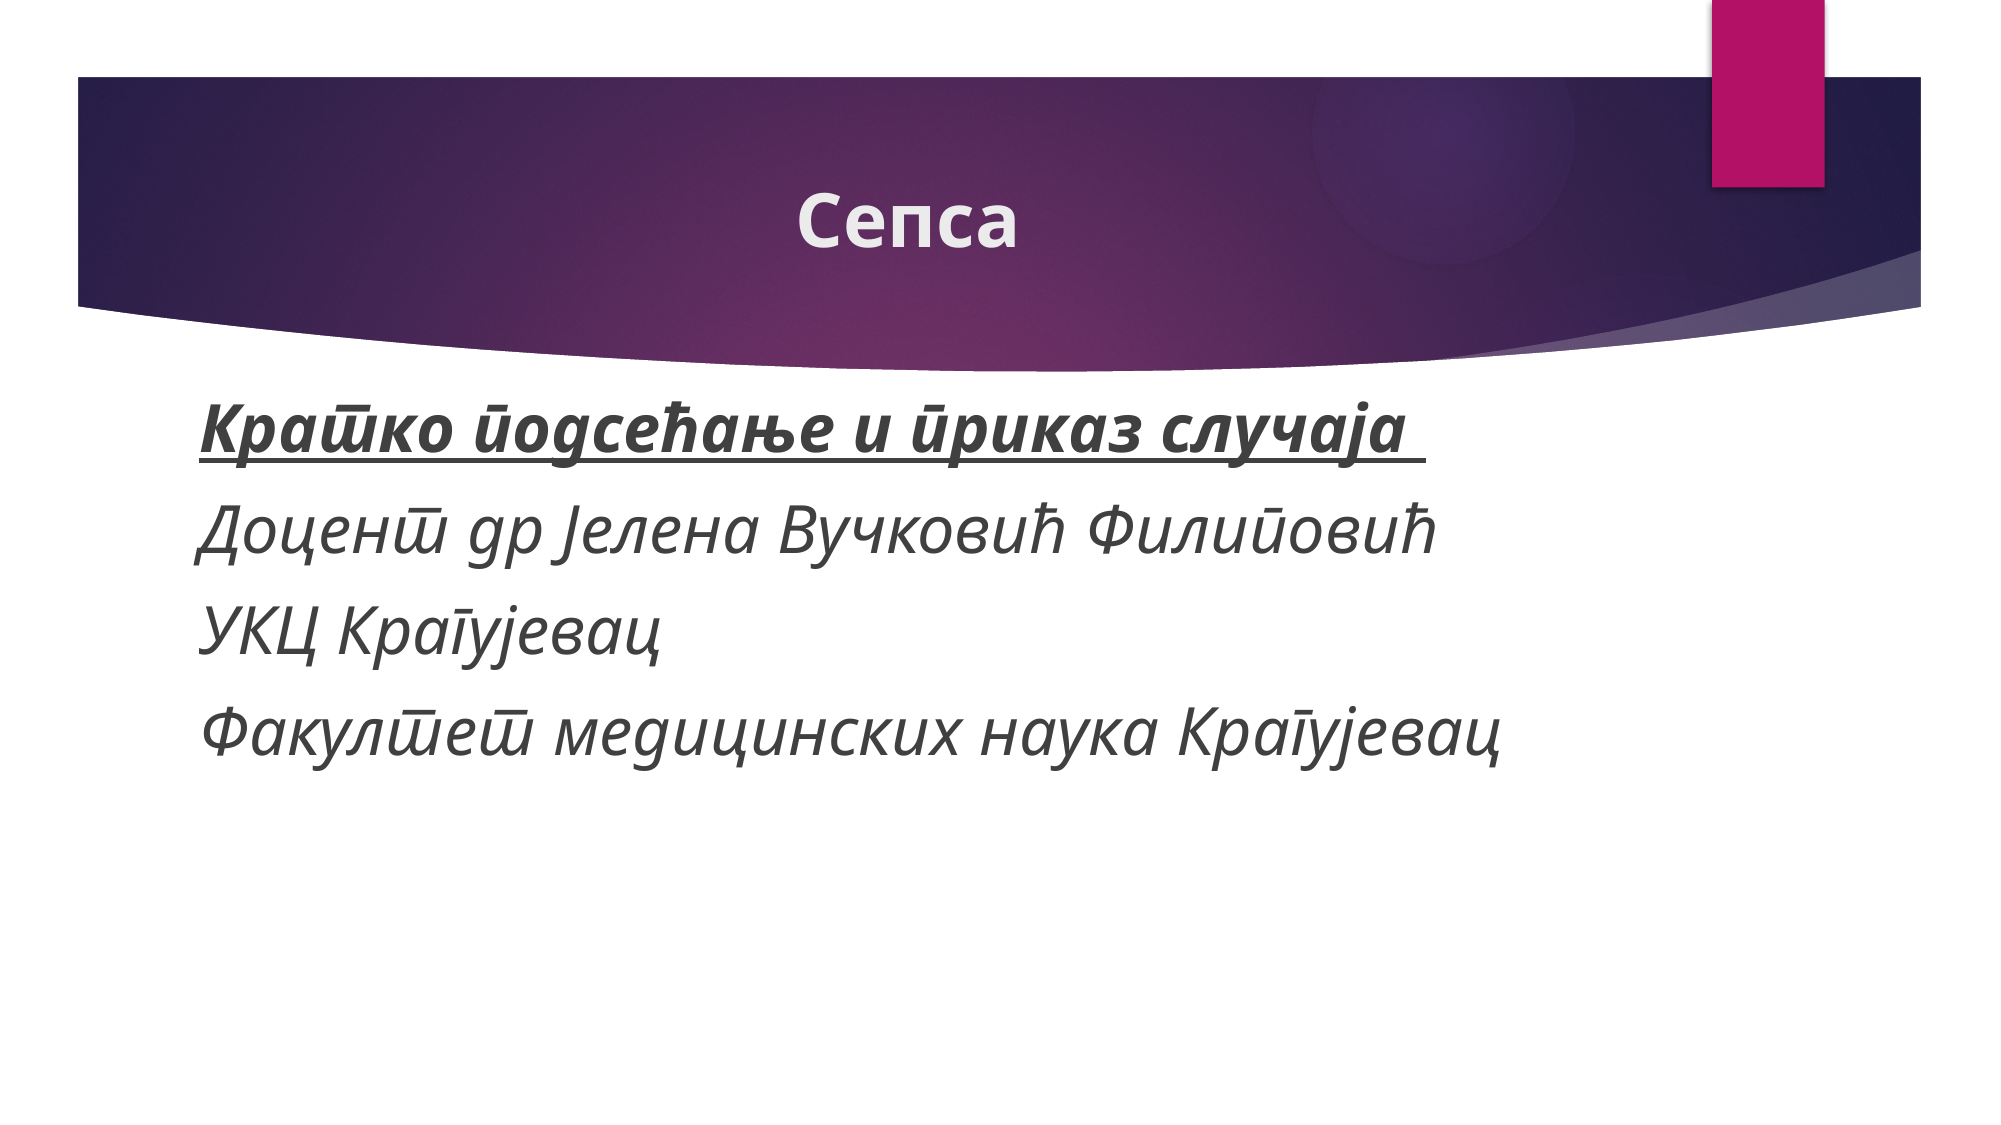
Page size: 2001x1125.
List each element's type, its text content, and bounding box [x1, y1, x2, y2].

title Сепса [189, 159, 1627, 276]
list Кратко подсећање и приказ случаја Доцент др Јелена Вучковић Филиповић УКЦ Крагујевац Факултет медицинских наука Крагујевац [184, 378, 1632, 940]
